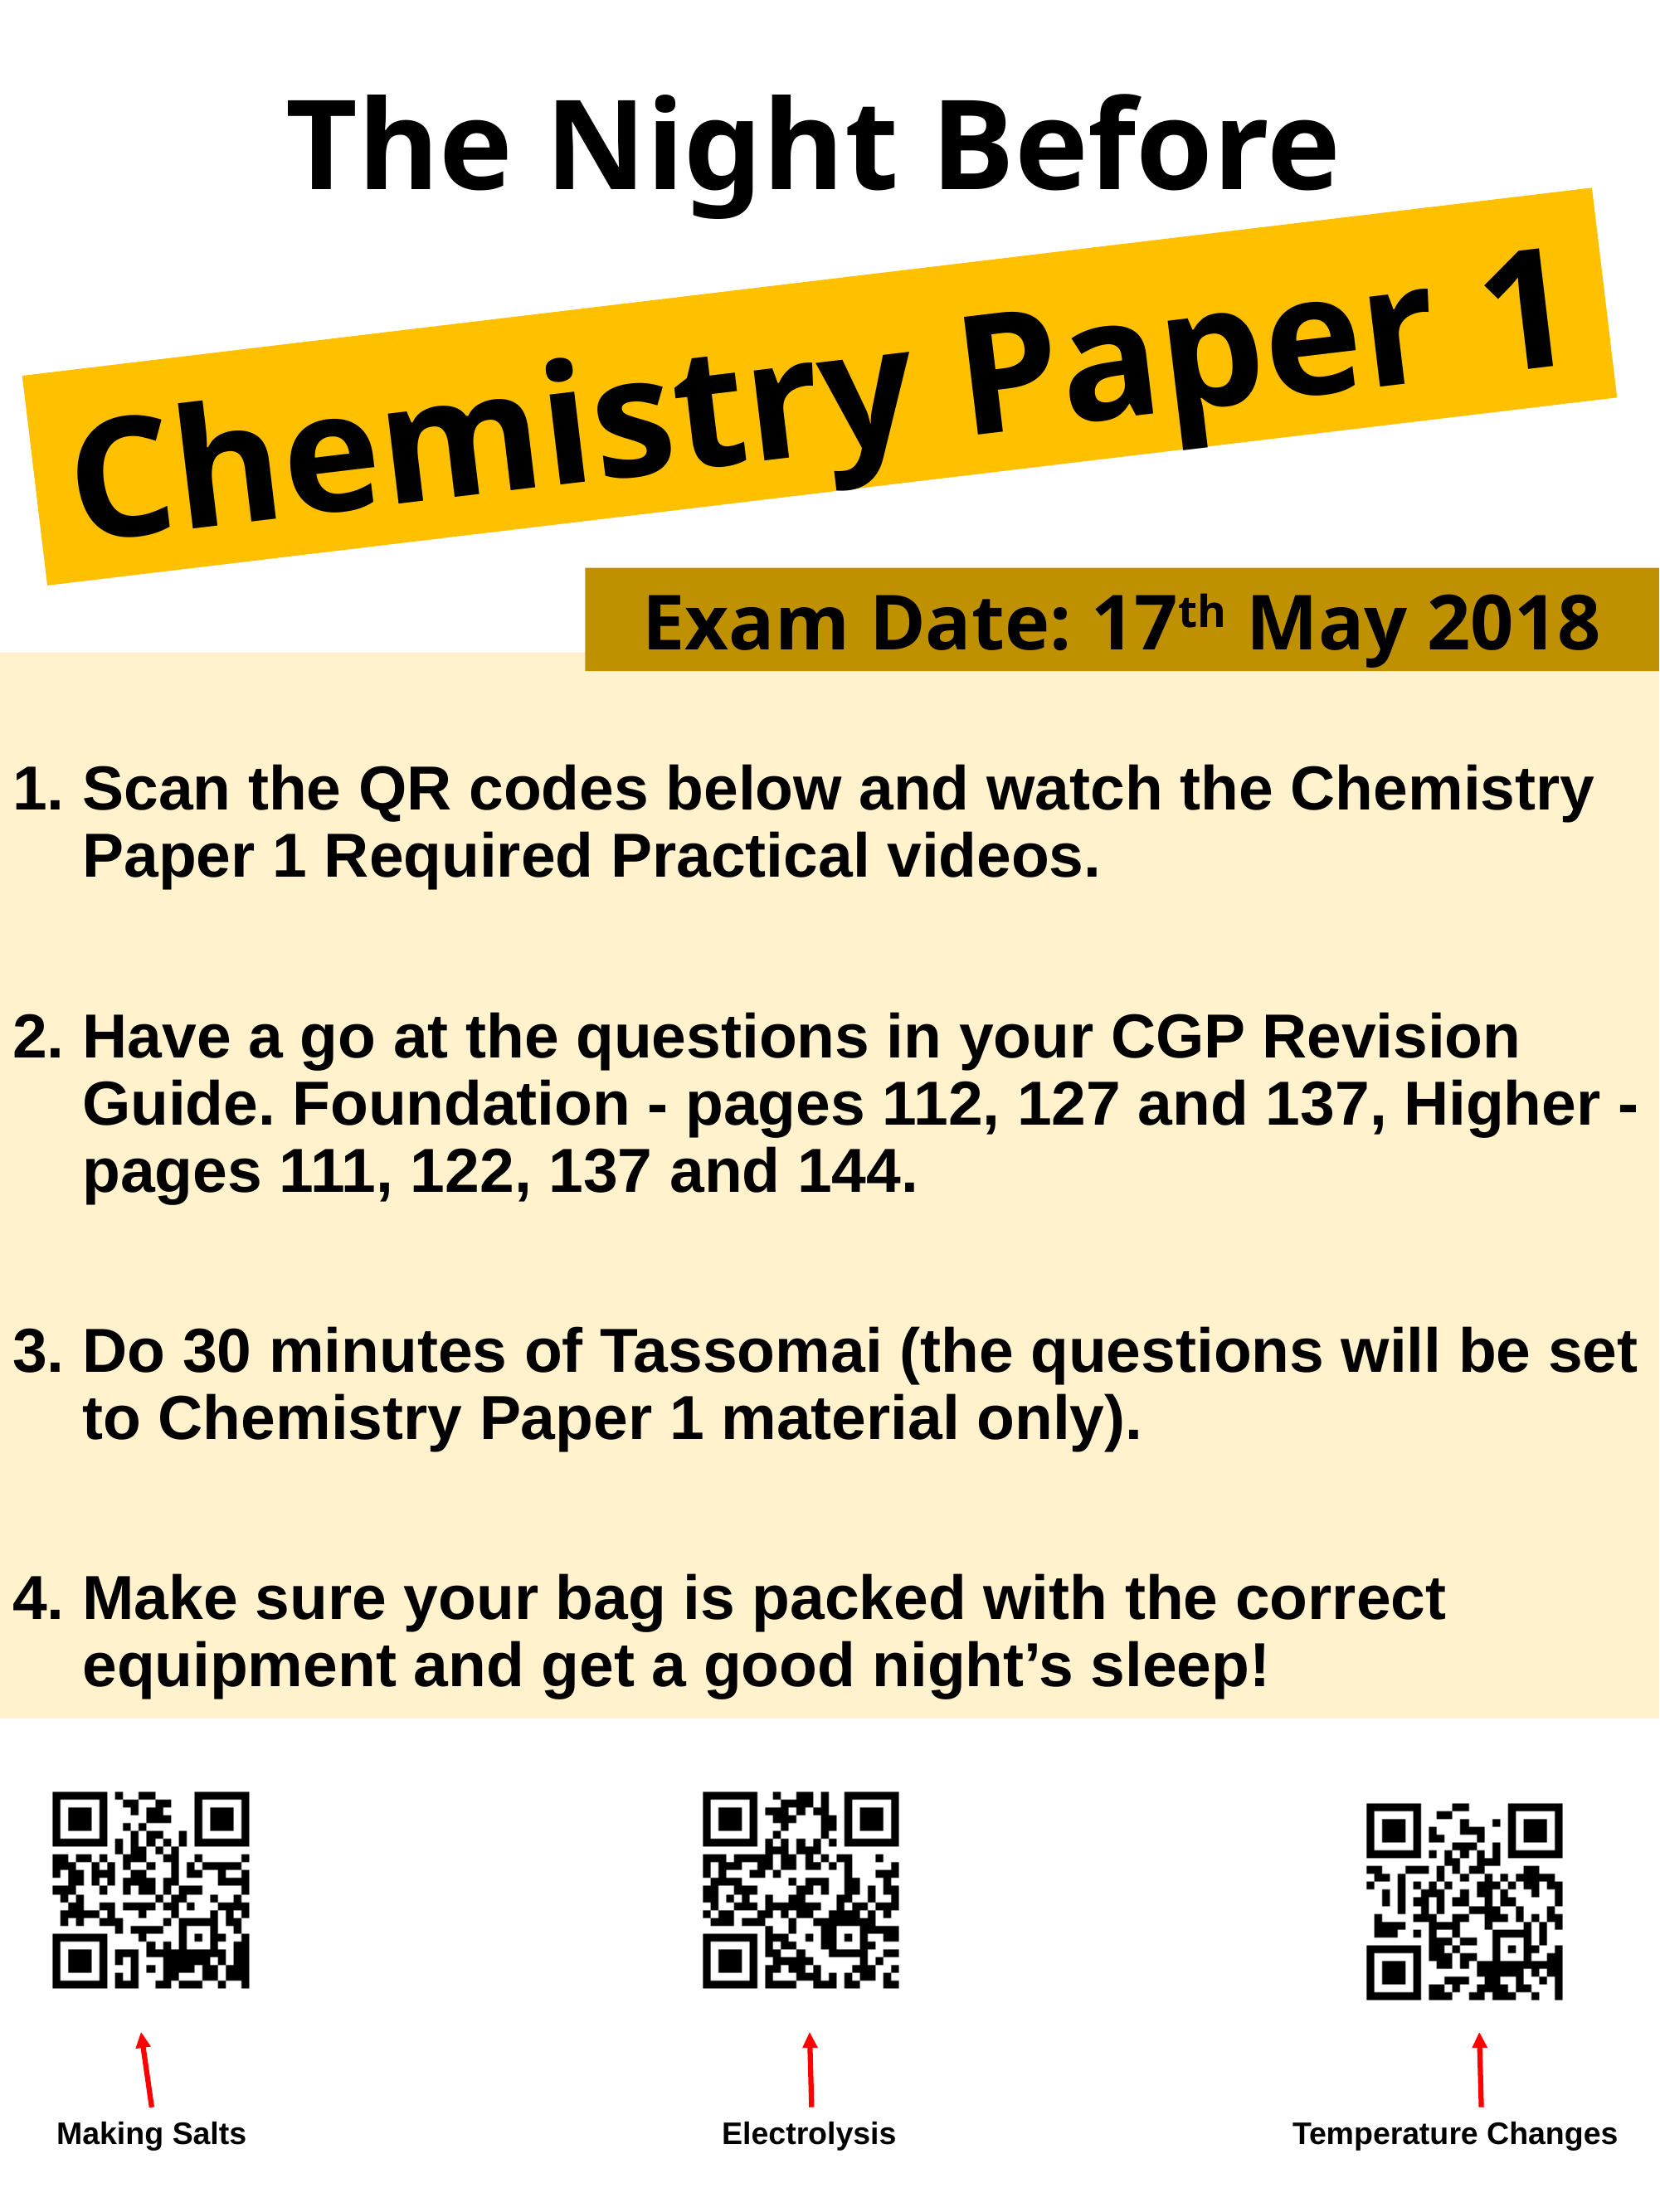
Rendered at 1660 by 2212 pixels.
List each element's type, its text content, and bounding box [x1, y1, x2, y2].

subtitle Scan the QR codes below and watch the Chemistry Paper 1 Required Practical videos. Have a go at the questions in your CGP Revision Guide. Foundation - pages 112, 127 and 137, Higher - pages 111, 122, 137 and 144. Do 30 minutes of Tassomai (the questions will be set to Chemistry Paper 1 material only). Make sure your bag is packed with the correct equipment and get a good night’s sleep! [0, 652, 1659, 1719]
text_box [140, 2032, 152, 2107]
text_box Electrolysis [709, 2107, 909, 2157]
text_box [809, 2032, 812, 2107]
text_box Making Salts [44, 2107, 260, 2157]
text_box The Night Before [0, 75, 1659, 610]
picture [1336, 1772, 1595, 2033]
picture [22, 1761, 282, 2021]
text_box Temperature Changes [1280, 2107, 1639, 2157]
picture [672, 1761, 932, 2021]
text_box Exam Date: 17th May 2018 [585, 567, 1659, 672]
